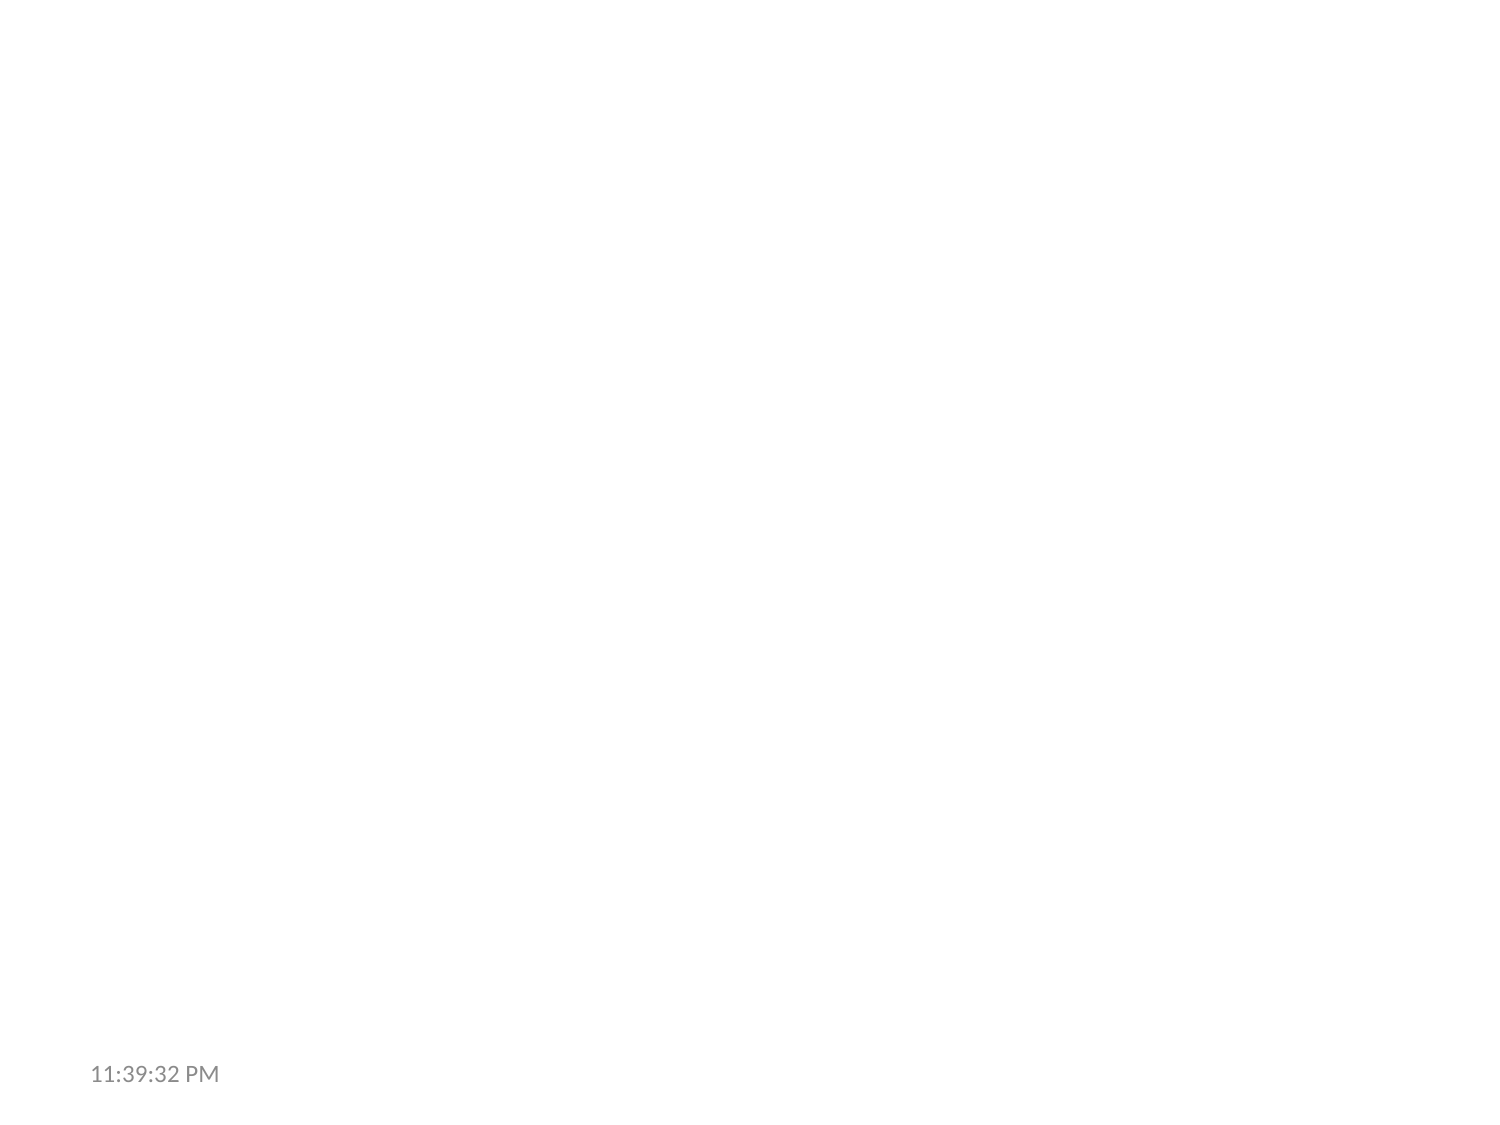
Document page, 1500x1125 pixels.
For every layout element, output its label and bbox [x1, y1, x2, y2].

slide_number [75, 1042, 425, 1103]
